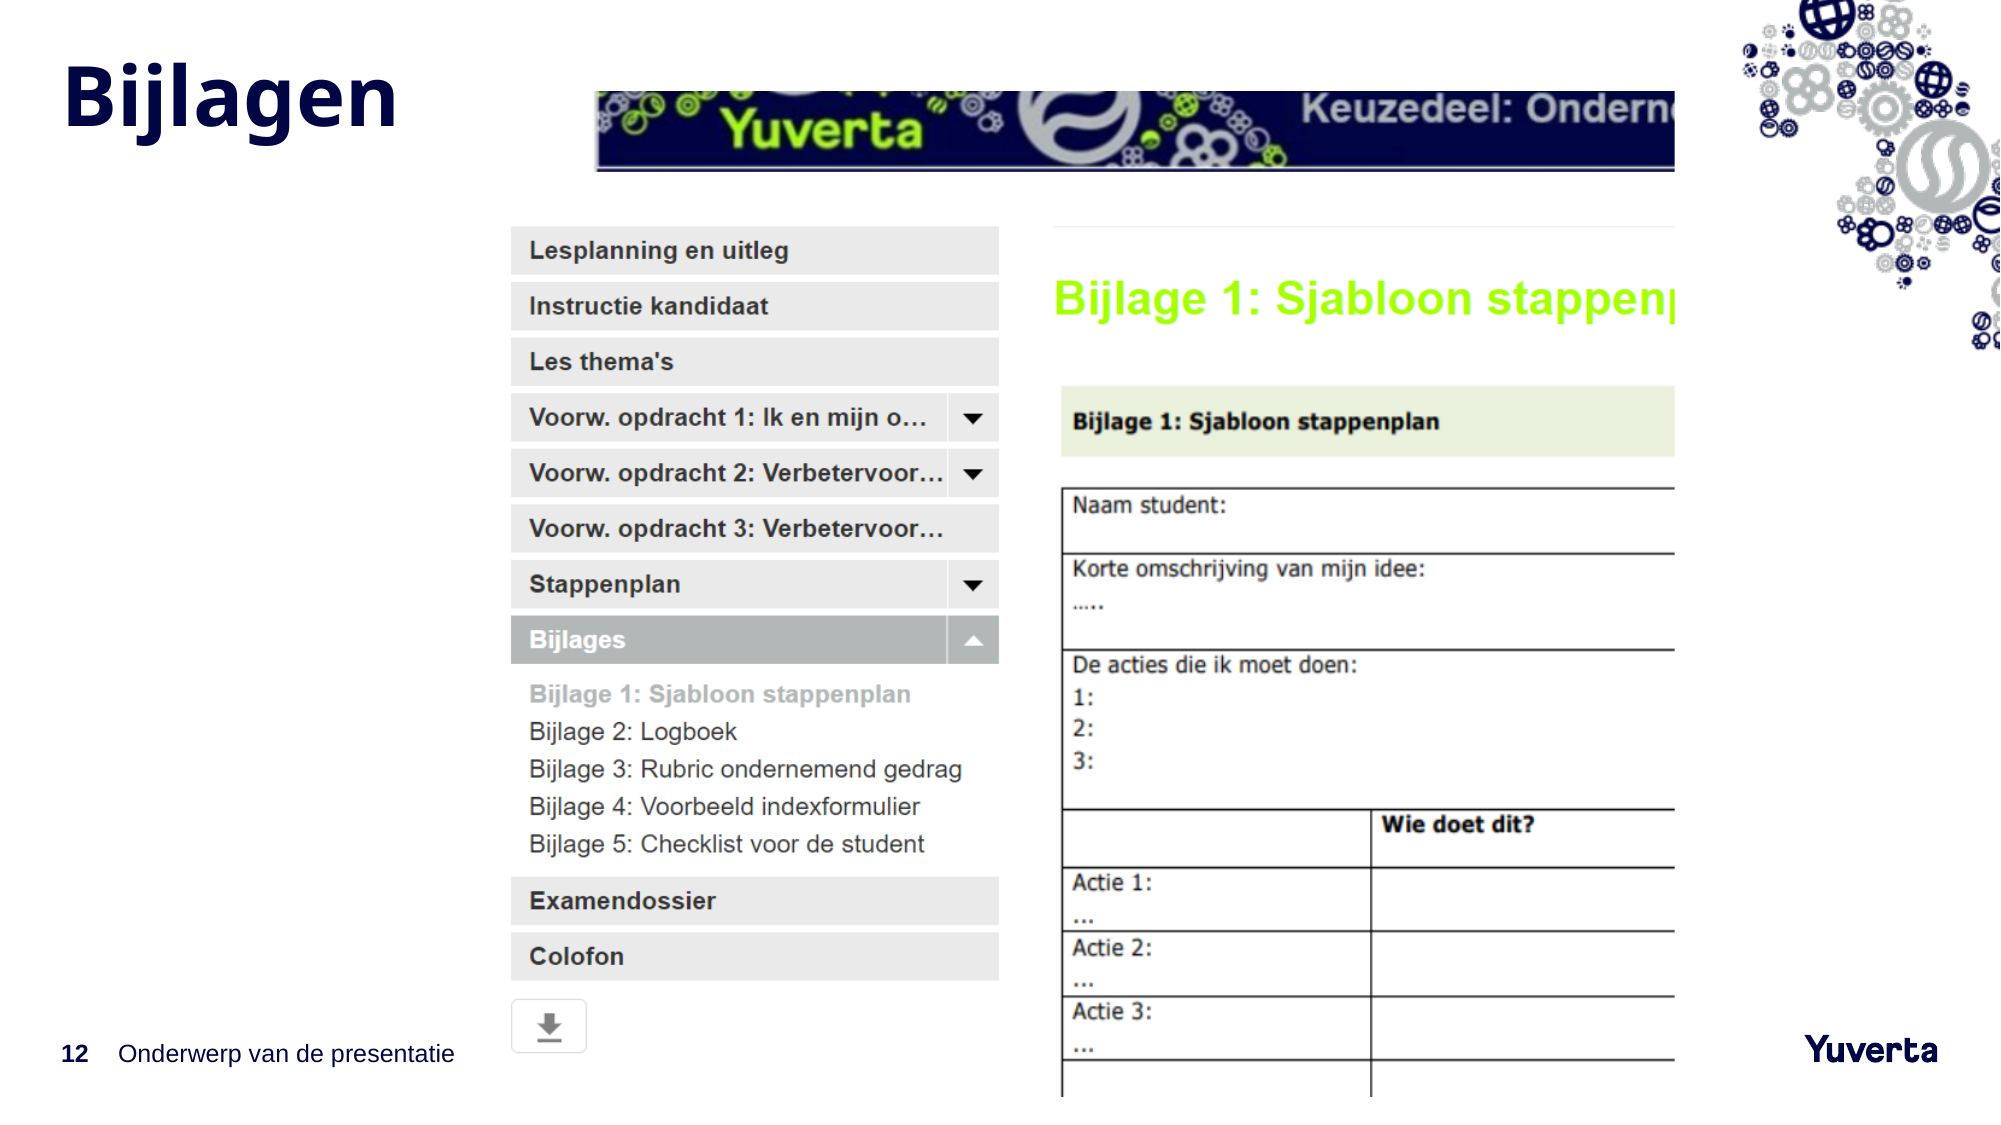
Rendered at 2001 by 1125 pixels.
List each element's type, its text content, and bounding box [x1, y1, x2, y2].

footer Onderwerp van de presentatie [118, 1037, 440, 1073]
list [440, 91, 1675, 1097]
title Bijlagen [60, 48, 1720, 239]
slide_number 12 [60, 1037, 113, 1073]
picture [0, 0, 2000, 1125]
